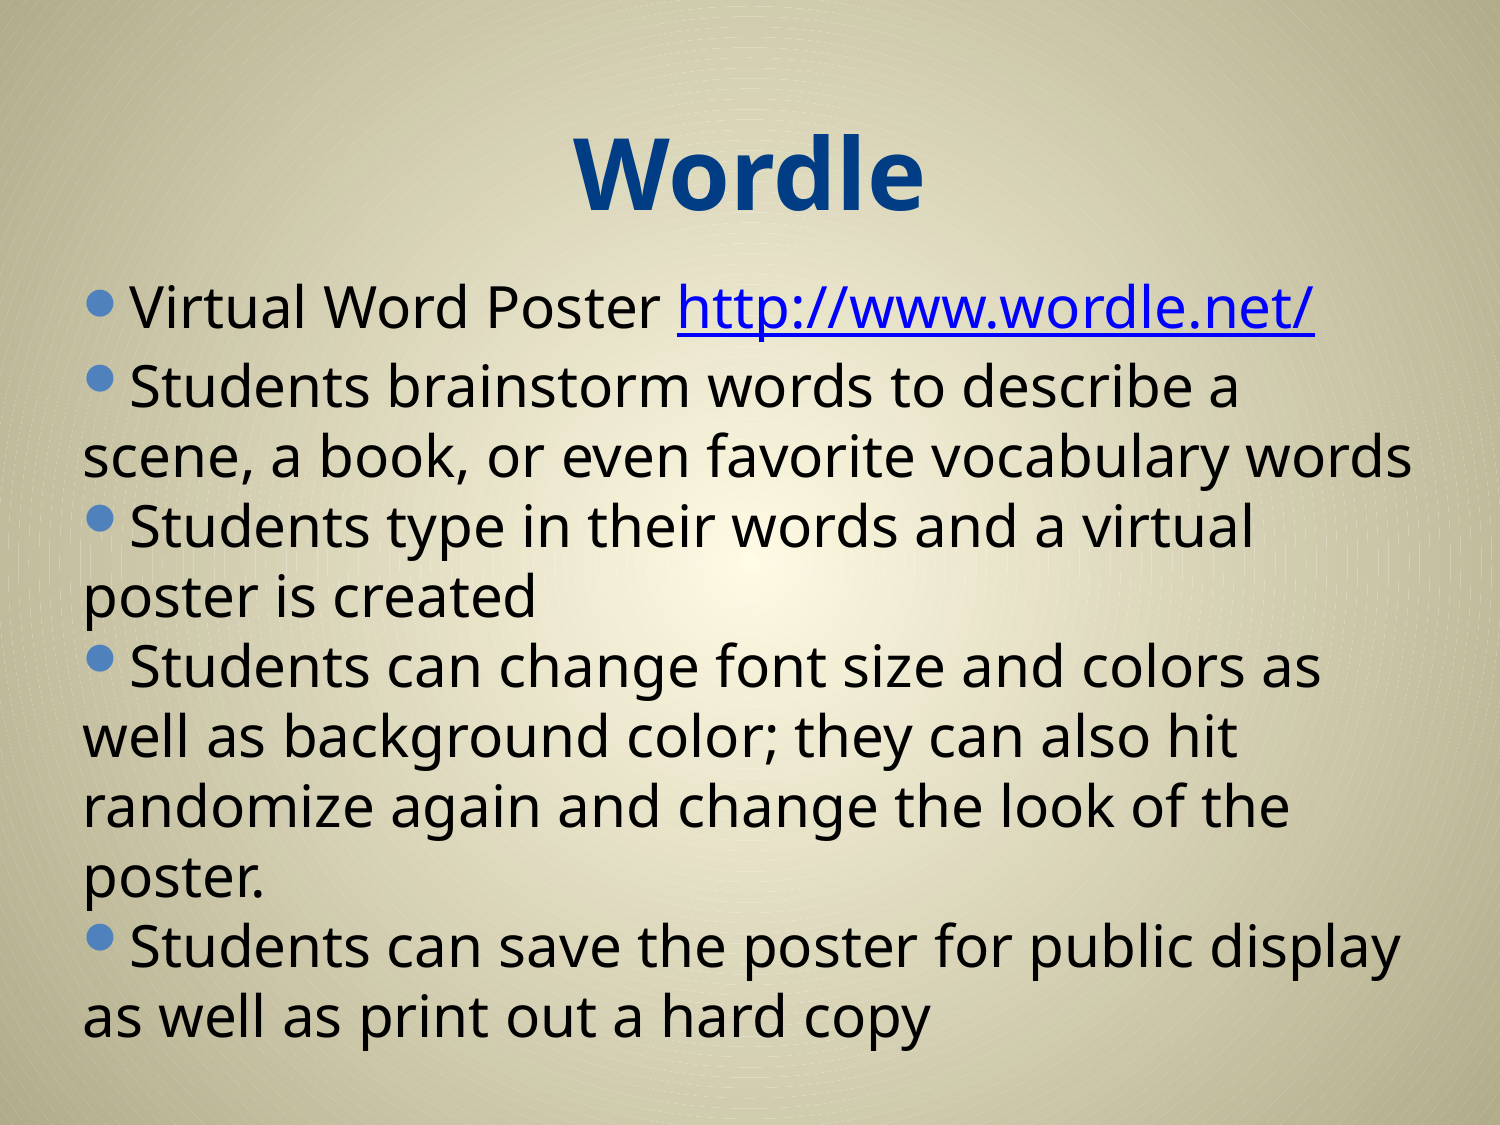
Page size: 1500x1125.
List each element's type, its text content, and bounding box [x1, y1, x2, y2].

list Virtual Word Poster http://www.wordle.net/ Students brainstorm words to describe a scene, a book, or even favorite vocabulary words Students type in their words and a virtual poster is created Students can change font size and colors as well as background color; they can also hit randomize again and change the look of the poster. Students can save the poster for public display as well as print out a hard copy [75, 262, 1425, 1005]
title Wordle [75, 50, 1425, 238]
